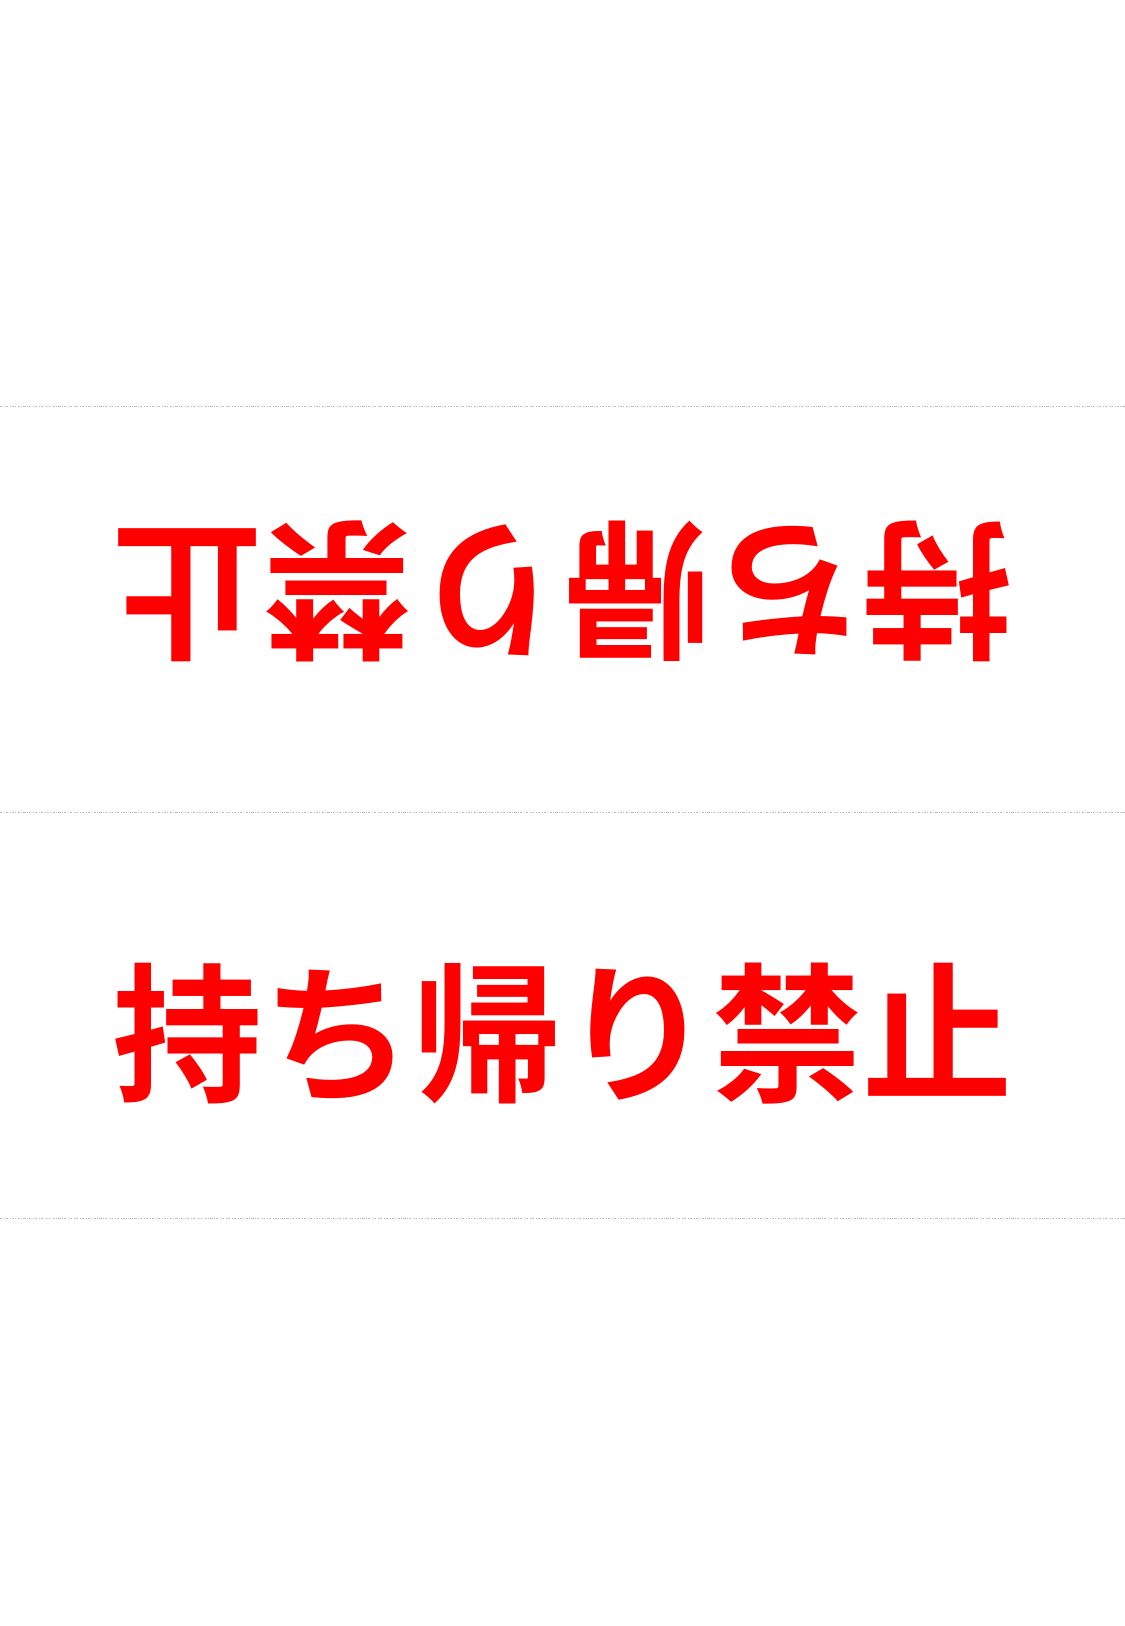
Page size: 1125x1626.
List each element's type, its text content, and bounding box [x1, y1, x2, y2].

text_box 持ち帰り禁止 [97, 933, 1028, 1129]
text_box 持ち帰り禁止 [97, 496, 1028, 692]
